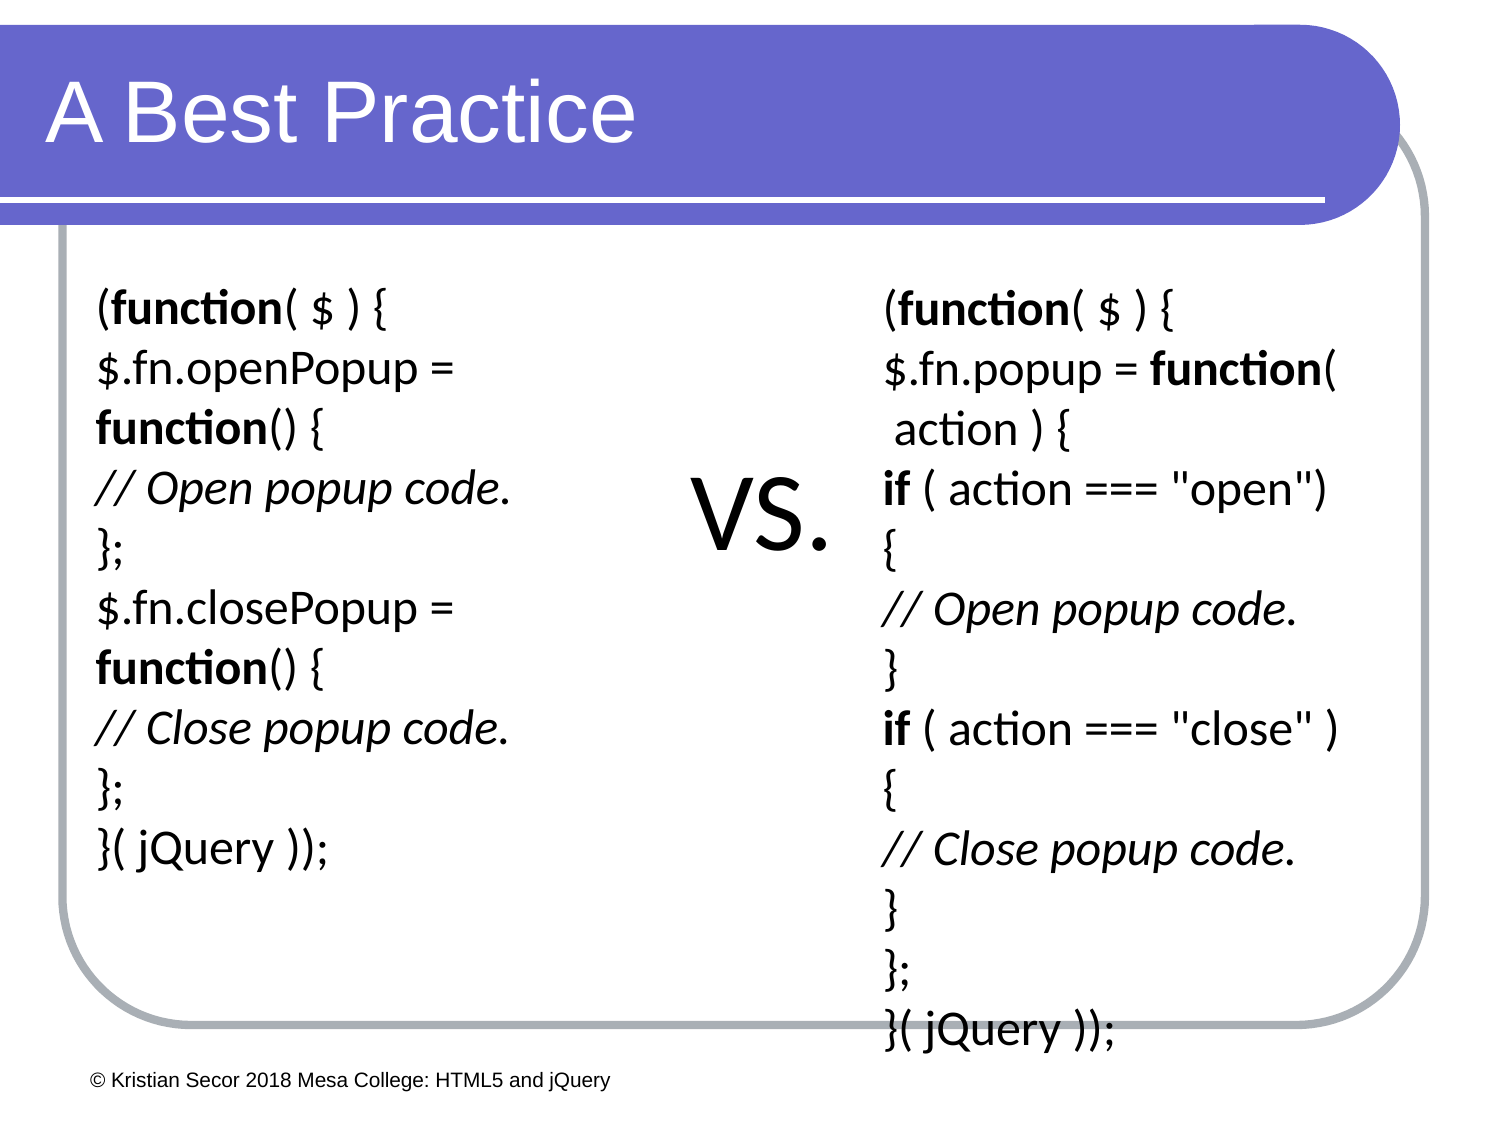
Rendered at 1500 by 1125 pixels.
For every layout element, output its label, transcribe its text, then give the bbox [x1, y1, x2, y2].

title A Best Practice [42, 53, 645, 244]
footer © Kristian Secor 2018 Mesa College: HTML5 and jQuery [87, 1066, 932, 1125]
list (function( $ ) { $.fn.popup = function( action ) { if ( action === "open") { // Open popup code. } if ( action === "close" ) { // Close popup code. } }; }( jQuery )); [880, 273, 1371, 1056]
text_box VS. [687, 435, 836, 573]
list (function( $ ) { $.fn.openPopup = function() { // Open popup code. }; $.fn.closePopup = function() { // Close popup code. }; }( jQuery )); [93, 272, 516, 913]
